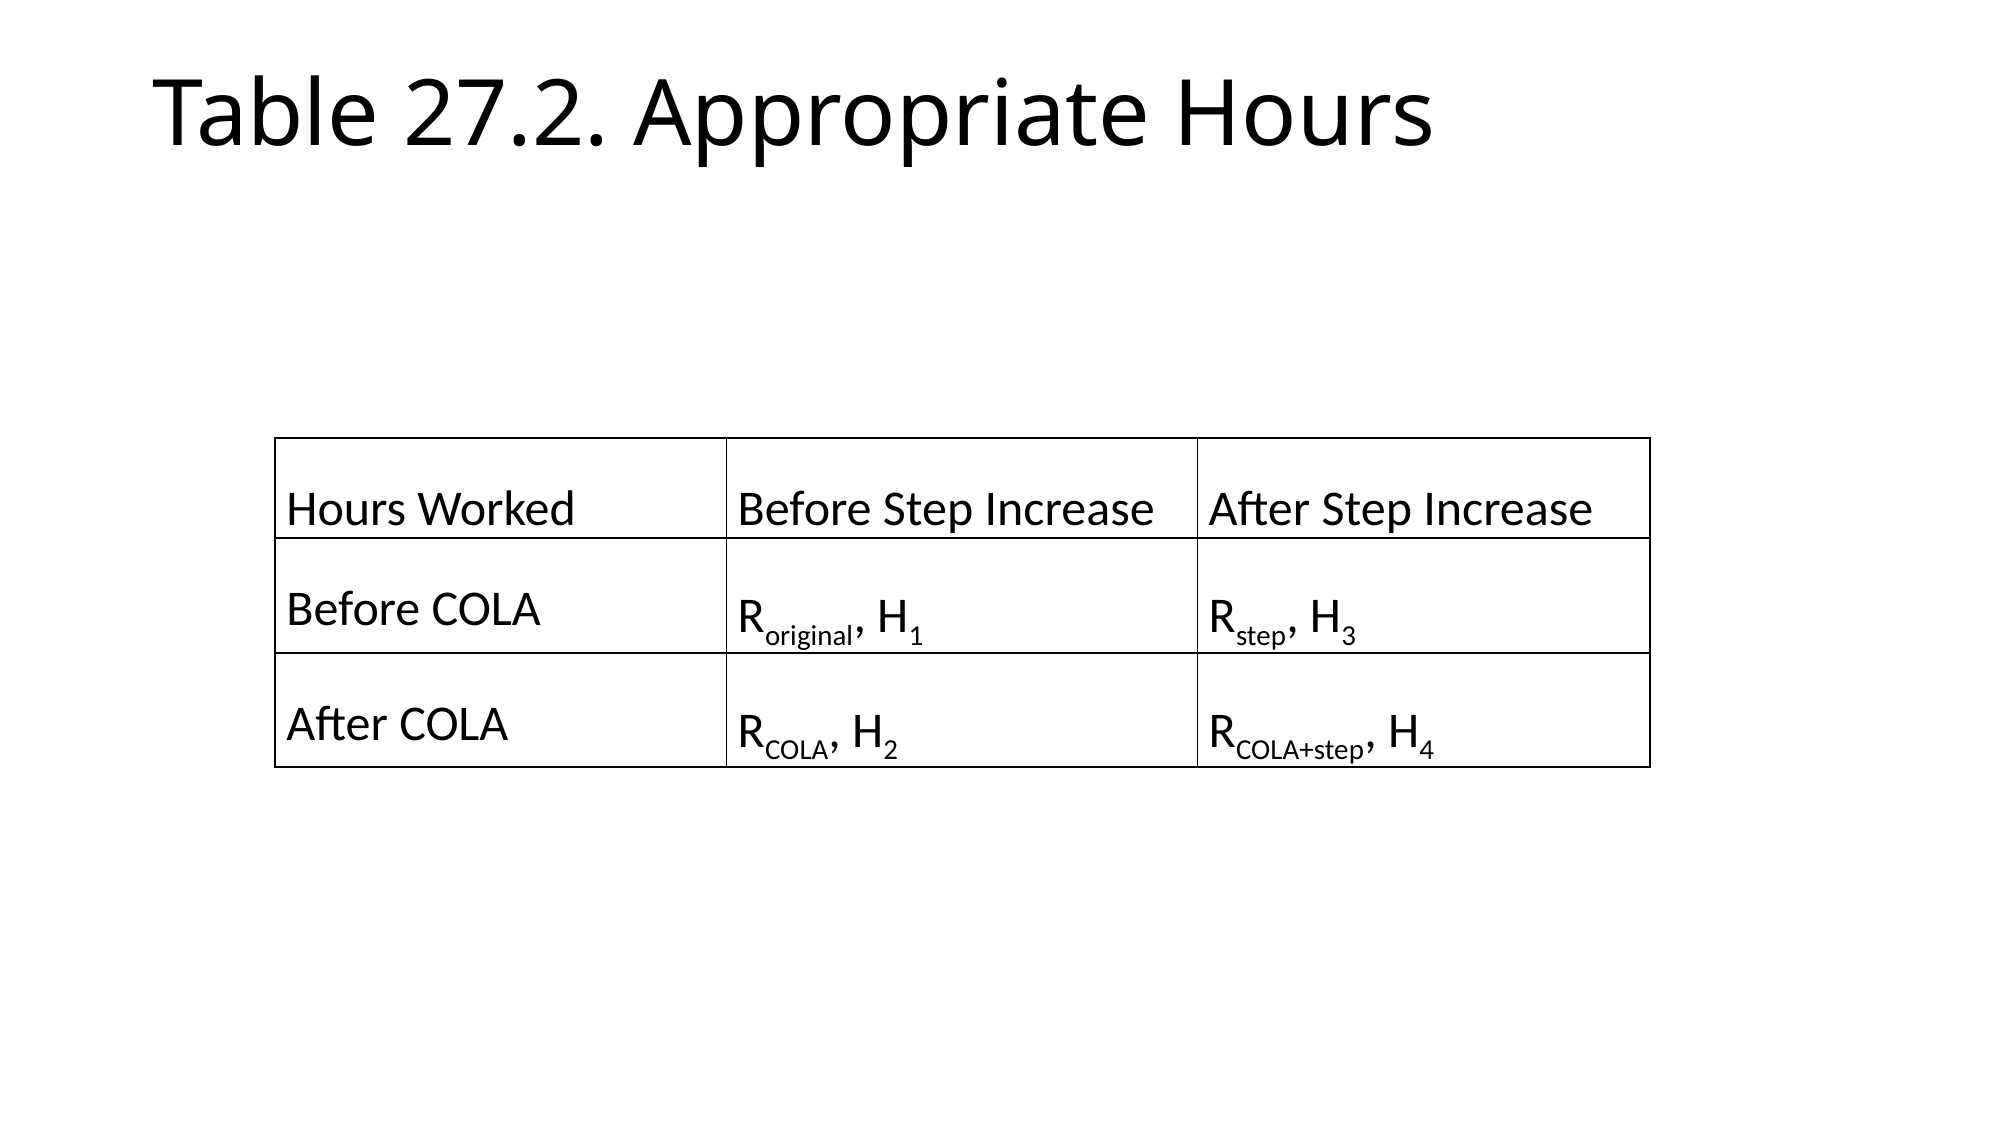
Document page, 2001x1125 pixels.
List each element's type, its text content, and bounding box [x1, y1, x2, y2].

table_header After Step Increase [1198, 439, 1649, 537]
table_header Before Step Increase [727, 439, 1197, 537]
table_cell RCOLA, H2 [727, 654, 1197, 766]
table_cell After COLA [276, 654, 726, 766]
table_header Hours Worked [276, 439, 726, 537]
table_cell Before COLA [276, 539, 726, 652]
table_cell Rstep, H3 [1198, 539, 1649, 652]
table_cell Roriginal, H1 [727, 539, 1197, 652]
title Table 27.2. Appropriate Hours [137, 61, 1863, 280]
table_cell RCOLA+step, H4 [1198, 654, 1649, 766]
